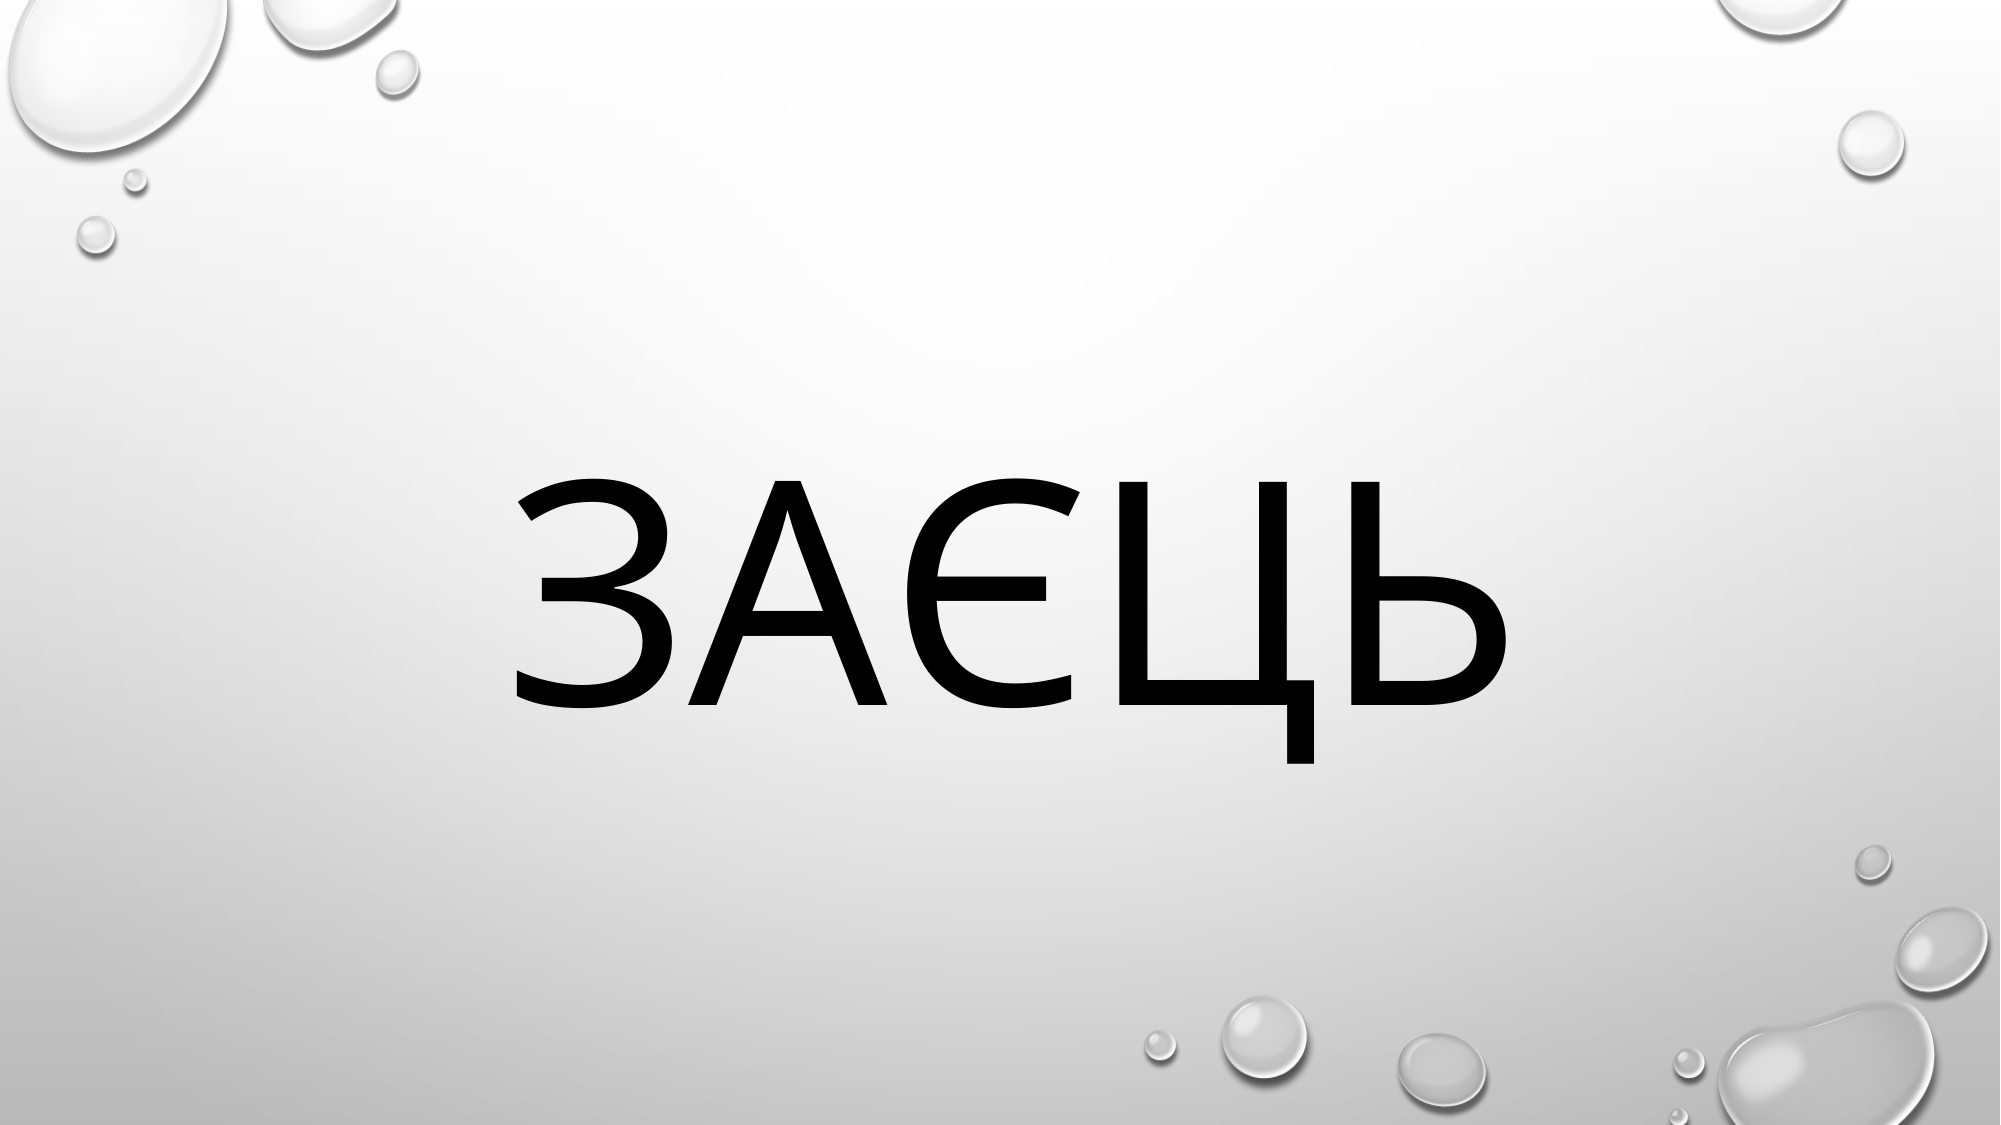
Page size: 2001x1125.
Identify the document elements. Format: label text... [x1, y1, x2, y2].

title заєць [149, 135, 1878, 781]
picture [0, 0, 2000, 1125]
